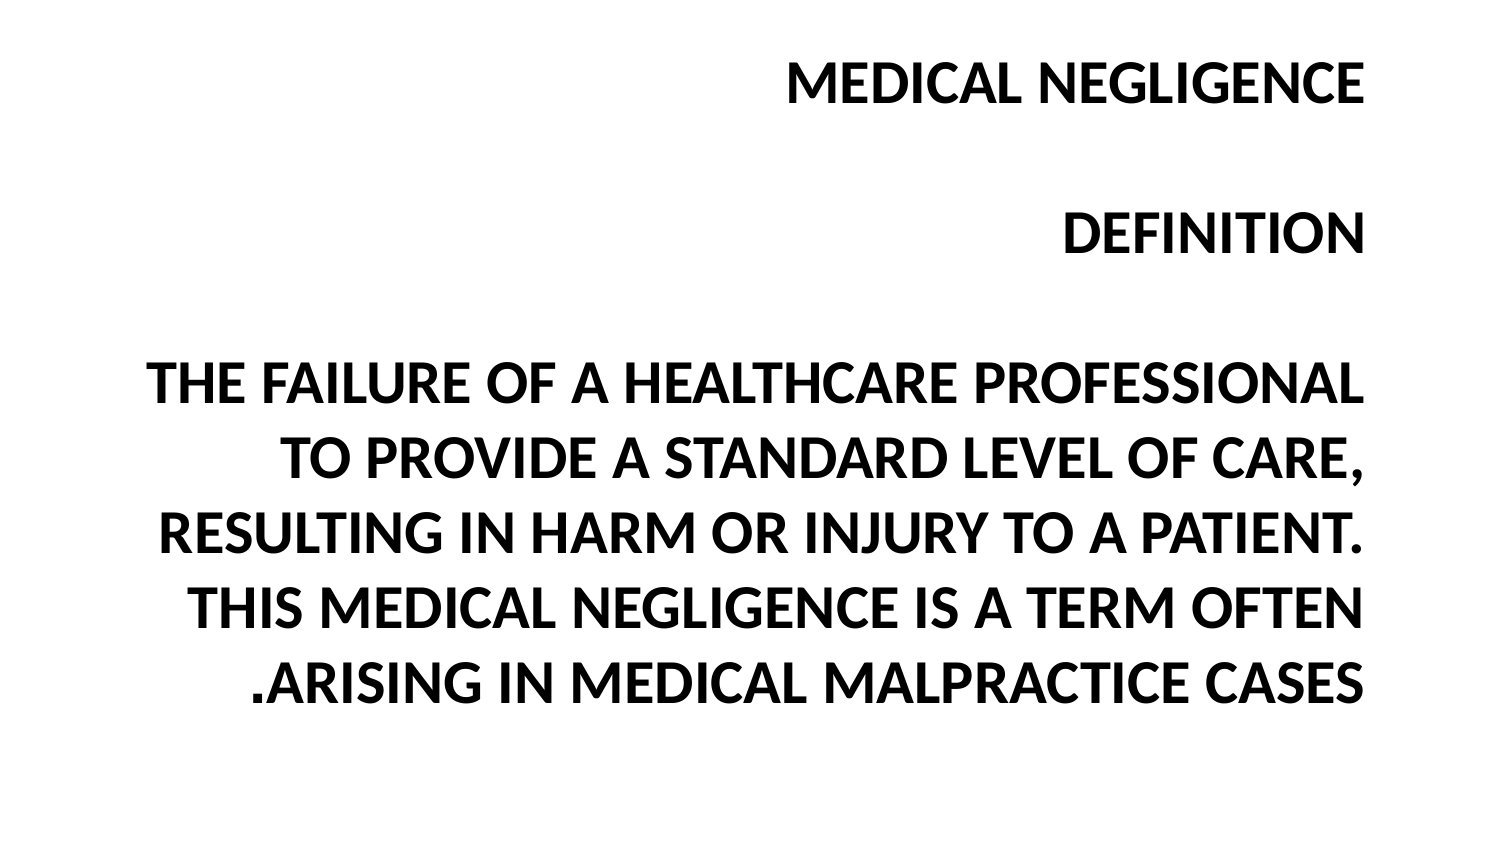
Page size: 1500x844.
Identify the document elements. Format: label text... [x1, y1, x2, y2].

title Medical Negligence Definition The failure of a healthcare professional to provide a standard level of care, resulting in harm or injury to a patient. This Medical Negligence is a term often arising in medical malpractice cases. [106, 33, 1382, 559]
